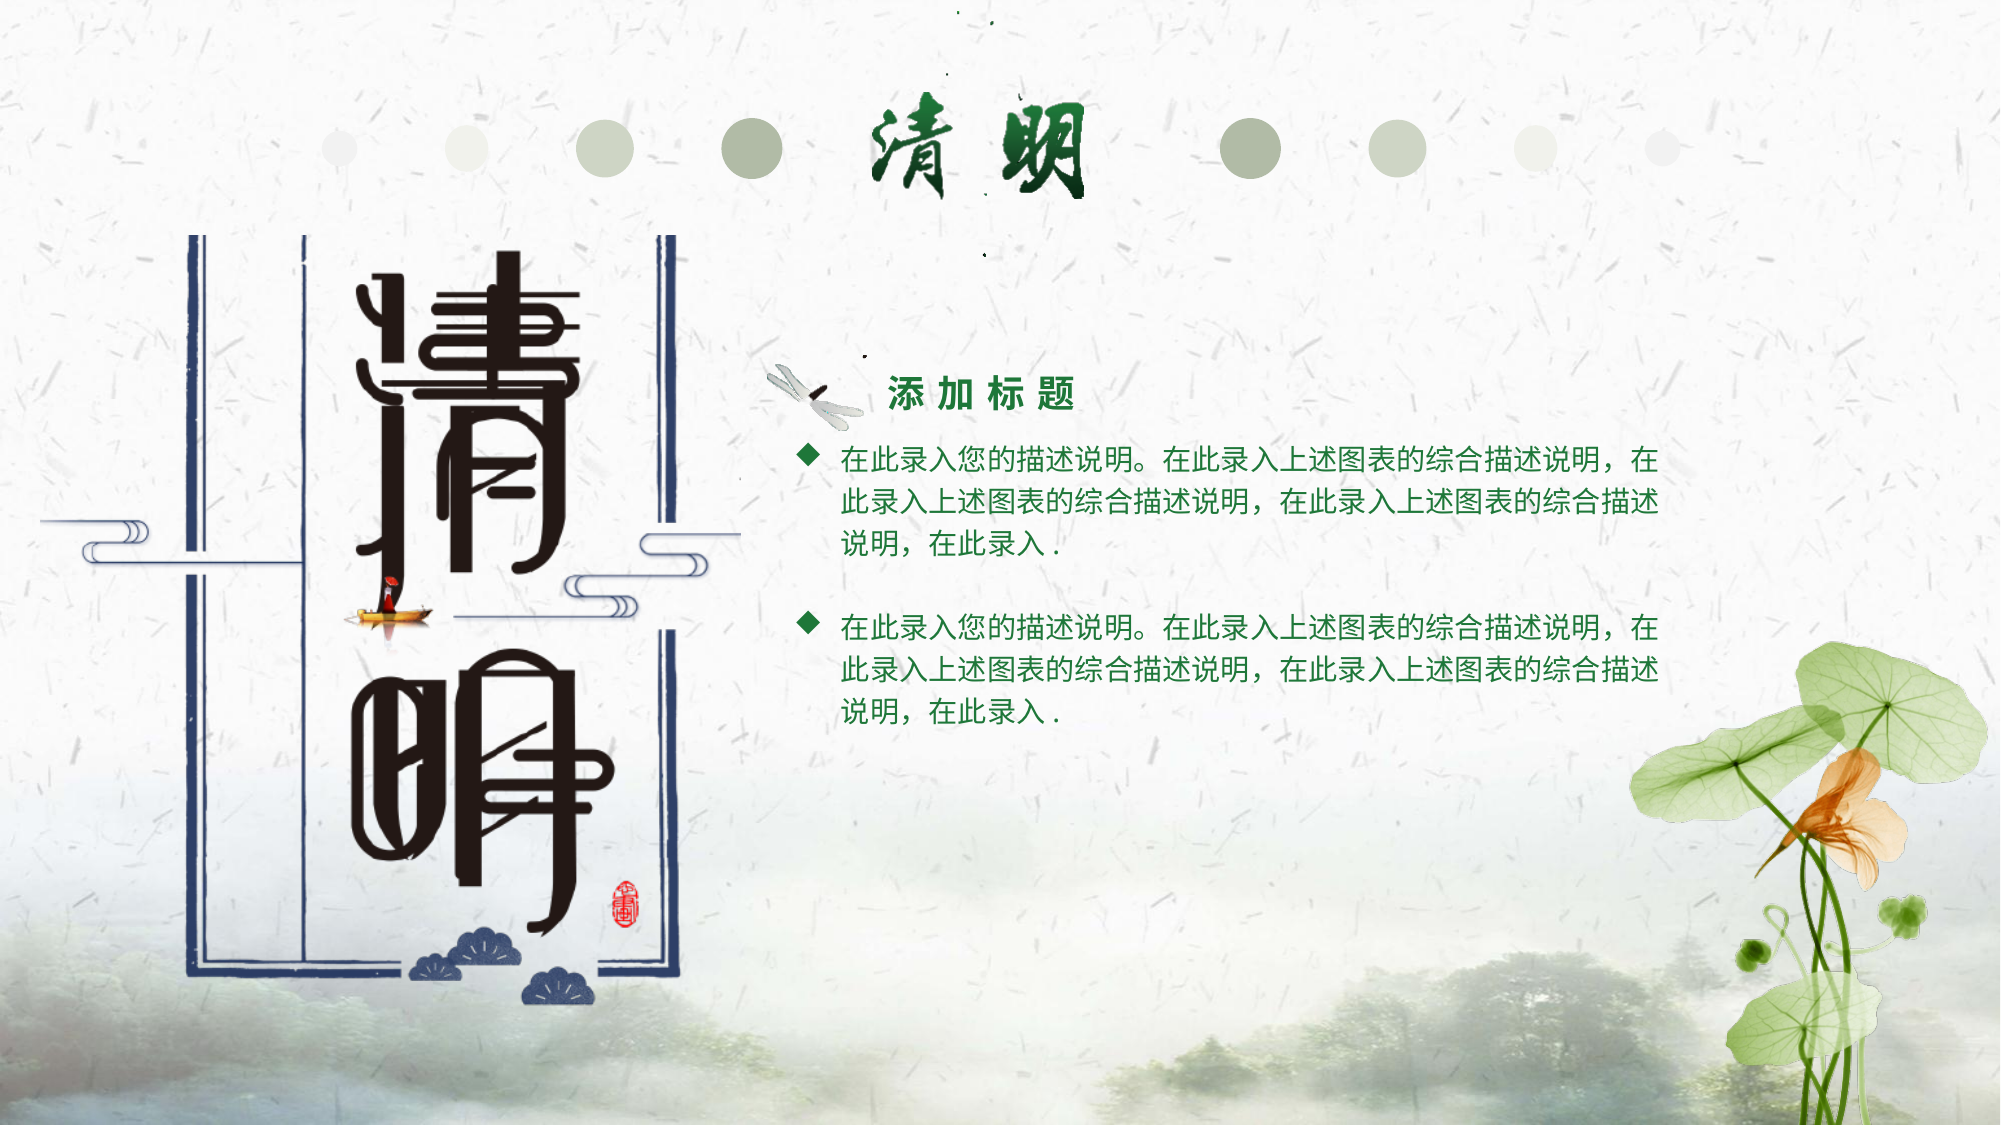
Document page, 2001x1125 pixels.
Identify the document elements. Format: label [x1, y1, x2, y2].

text_box [767, 355, 1678, 787]
picture [0, 0, 2001, 1125]
